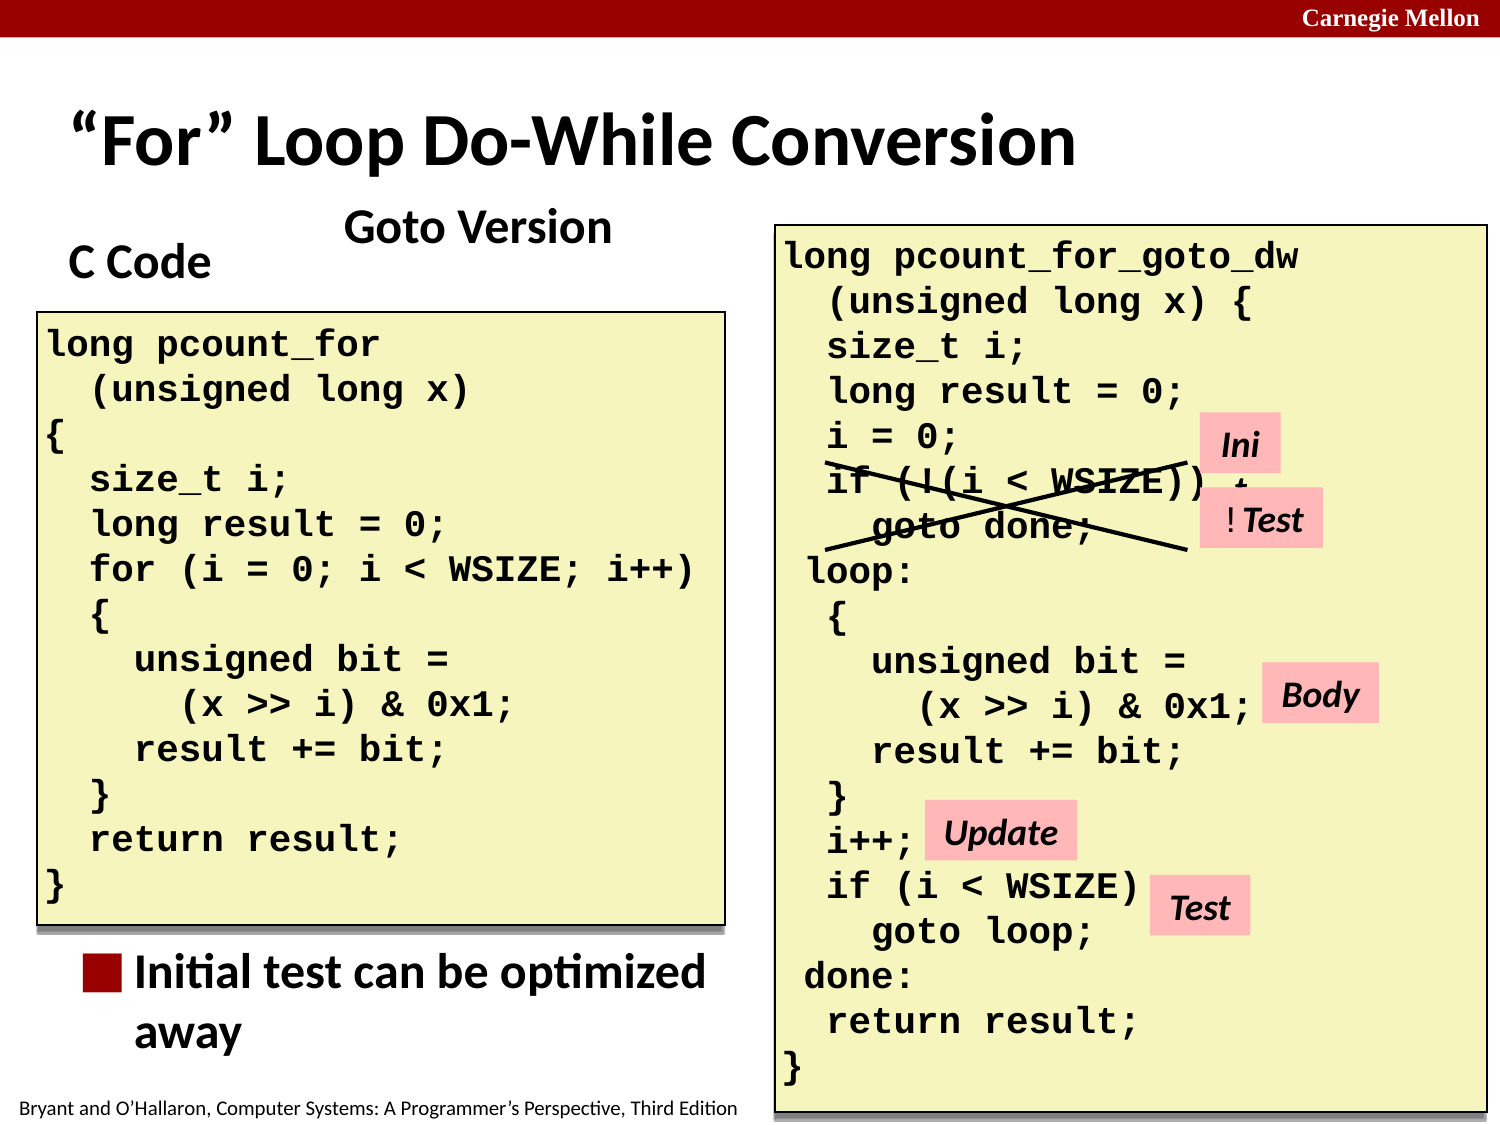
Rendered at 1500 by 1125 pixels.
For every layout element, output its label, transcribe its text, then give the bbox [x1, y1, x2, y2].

text_box !Test [1199, 487, 1323, 548]
list Initial test can be optimized away [62, 931, 750, 1075]
text_box C Code [62, 230, 492, 295]
text_box Init [1199, 412, 1281, 473]
title “For” Loop Do-While Conversion [62, 41, 1438, 230]
text_box long pcount_for (unsigned long x) { size_t i; long result = 0; for (i = 0; i < WSIZE; i++) { unsigned bit = (x >> i) & 0x1; result += bit; } return result; } [37, 312, 725, 925]
text_box Goto Version [337, 187, 767, 261]
text_box Test [1149, 874, 1251, 936]
text_box Body [1262, 662, 1379, 723]
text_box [824, 462, 1188, 551]
text_box long pcount_for_goto_dw (unsigned long x) { size_t i; long result = 0; i = 0; if (!(i < WSIZE)) goto done; loop: { unsigned bit = (x >> i) & 0x1; result += bit; } i++; if (i < WSIZE) goto loop; done: return result; } [774, 224, 1488, 1113]
text_box Update [924, 799, 1078, 861]
